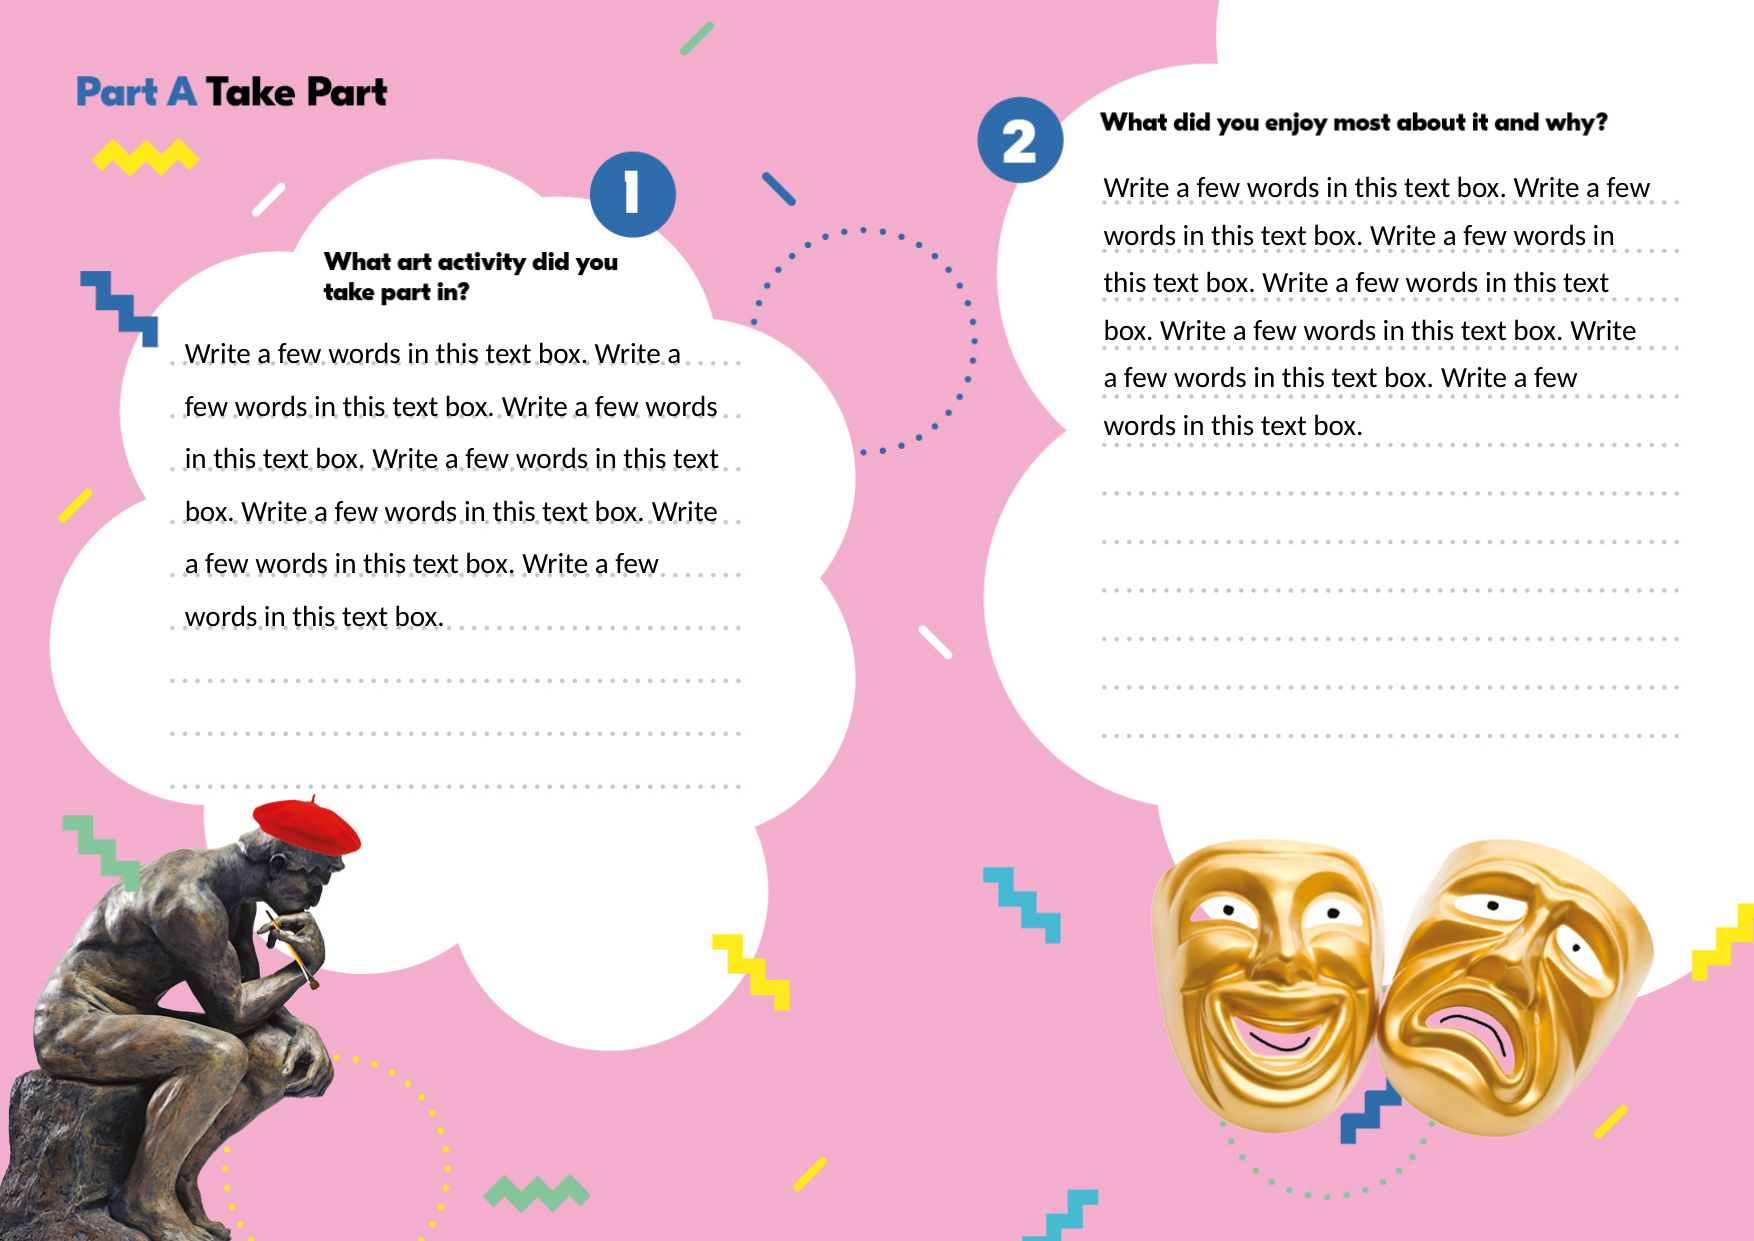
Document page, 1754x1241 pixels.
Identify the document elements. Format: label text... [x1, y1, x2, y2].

text_box Write a few words in this text box. Write a few words in this text box. Write a few words in this text box. Write a few words in this text box. Write a few words in this text box. Write a few words in this text box. Write a few words in this text box. [1088, 148, 1670, 496]
text_box Write a few words in this text box. Write a few words in this text box. Write a few words in this text box. Write a few words in this text box. Write a few words in this text box. Write a few words in this text box. Write a few words in this text box. [170, 309, 745, 692]
picture [0, 0, 1754, 1241]
